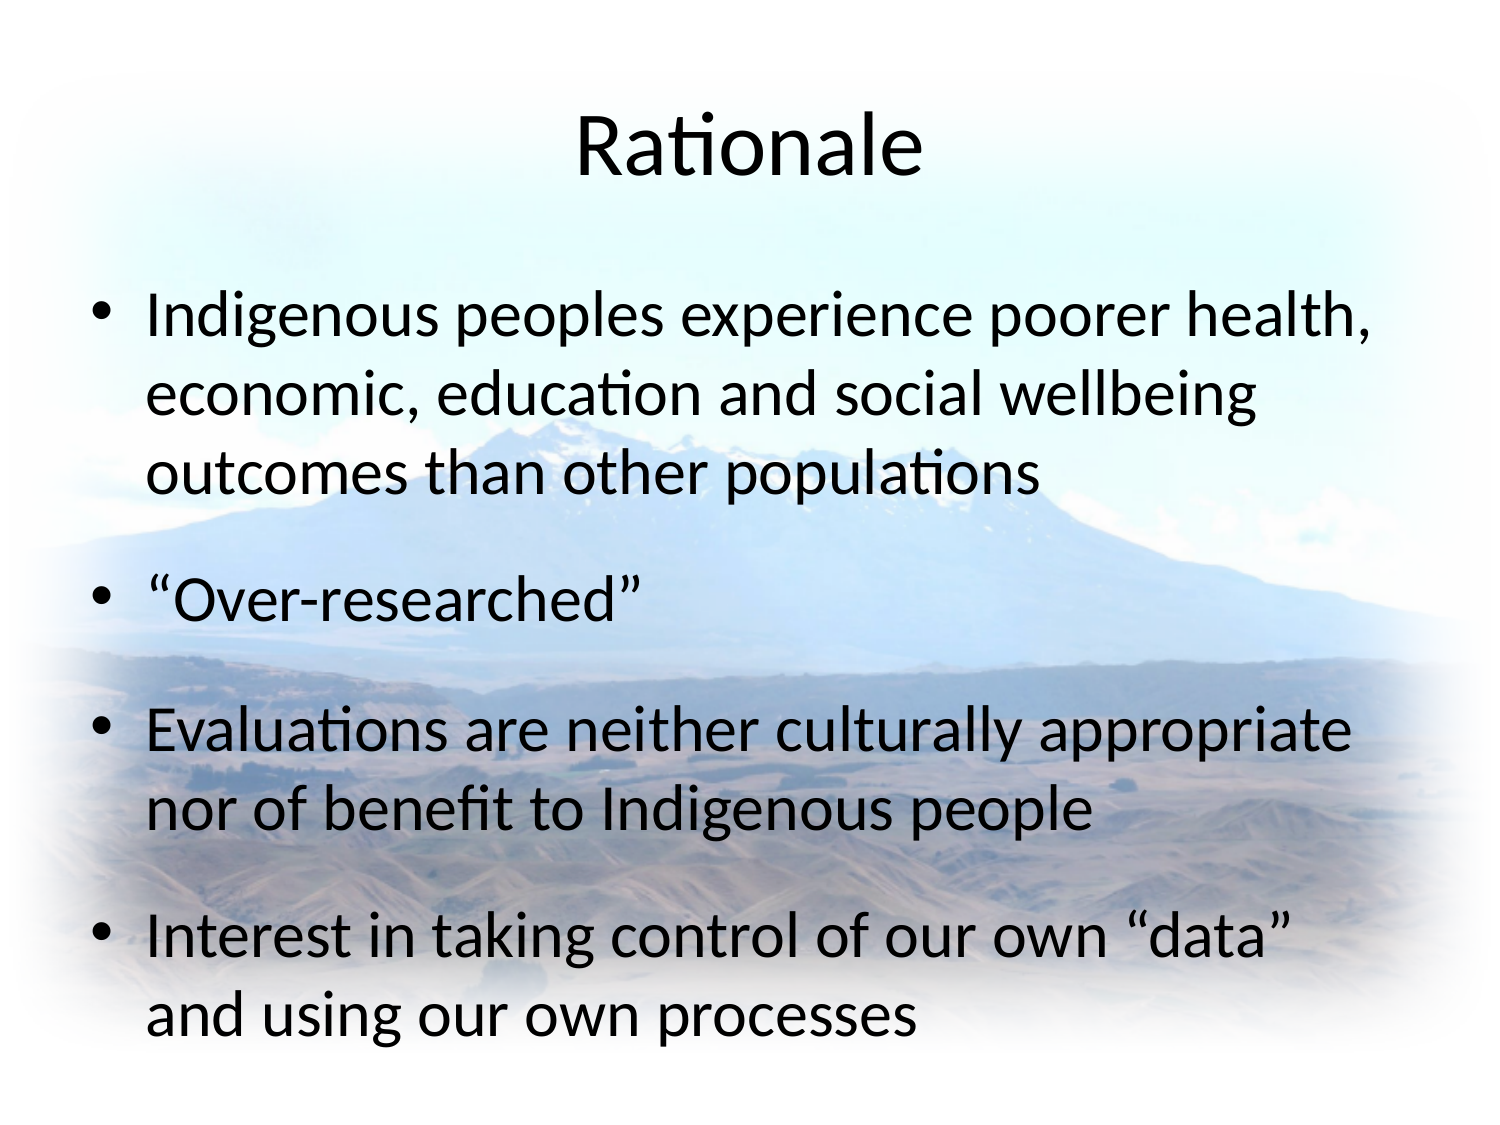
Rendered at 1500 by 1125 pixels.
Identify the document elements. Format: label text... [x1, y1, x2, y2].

list Indigenous peoples experience poorer health, economic, education and social wellbeing outcomes than other populations “Over-researched” Evaluations are neither culturally appropriate nor of benefit to Indigenous people Interest in taking control of our own “data” and using our own processes [75, 262, 1425, 1059]
title Rationale [75, 45, 1425, 233]
